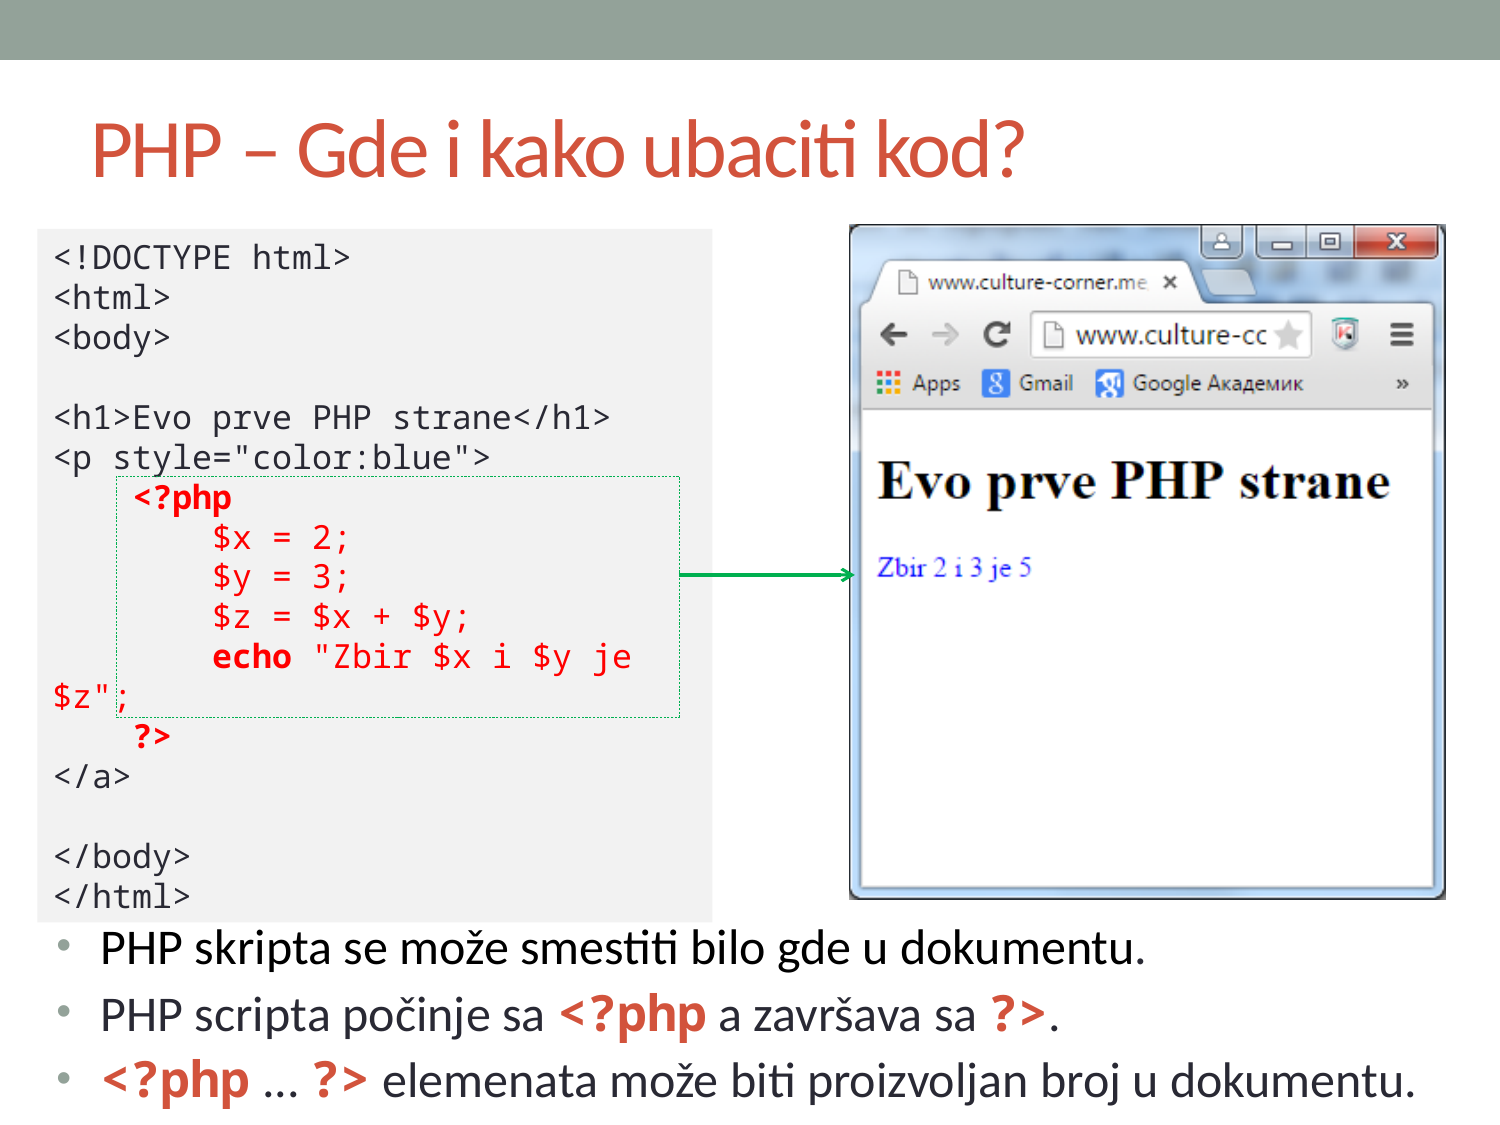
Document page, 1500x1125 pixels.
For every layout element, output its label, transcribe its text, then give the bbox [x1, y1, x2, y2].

picture [849, 224, 1446, 901]
text_box <!DOCTYPE html> <html> <body> <h1>Evo prve PHP strane</h1> <p style="color:blue"> <?php $x = 2; $y = 3; $z = $x + $y; echo "Zbir $x i $y je $z"; ?> </a> </body> </html> [37, 228, 713, 907]
text_box PHP skripta se može smestiti bilo gde u dokumentu. PHP scripta počinje sa <?php a završava sa ?>. <?php ... ?> elemenata može biti proizvoljan broj u dokumentu. [12, 907, 1457, 1115]
text_box [114, 474, 681, 719]
title PHP – Gde i kako ubaciti kod? [75, 62, 1425, 225]
